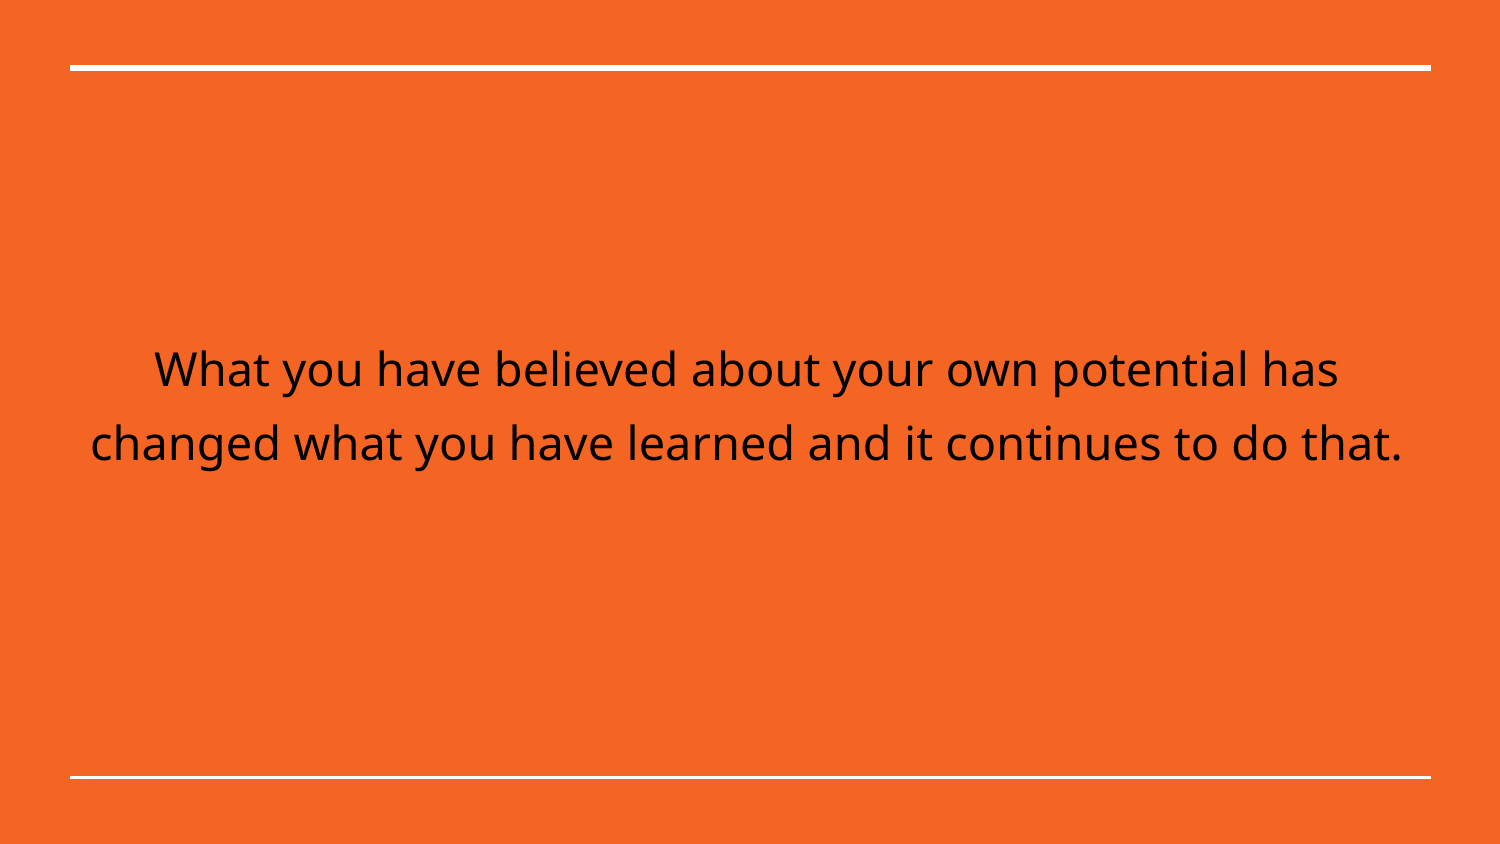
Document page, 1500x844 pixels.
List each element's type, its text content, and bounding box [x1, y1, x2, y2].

title What you have believed about your own potential has changed what you have learned and it continues to do that. [66, 296, 1428, 550]
